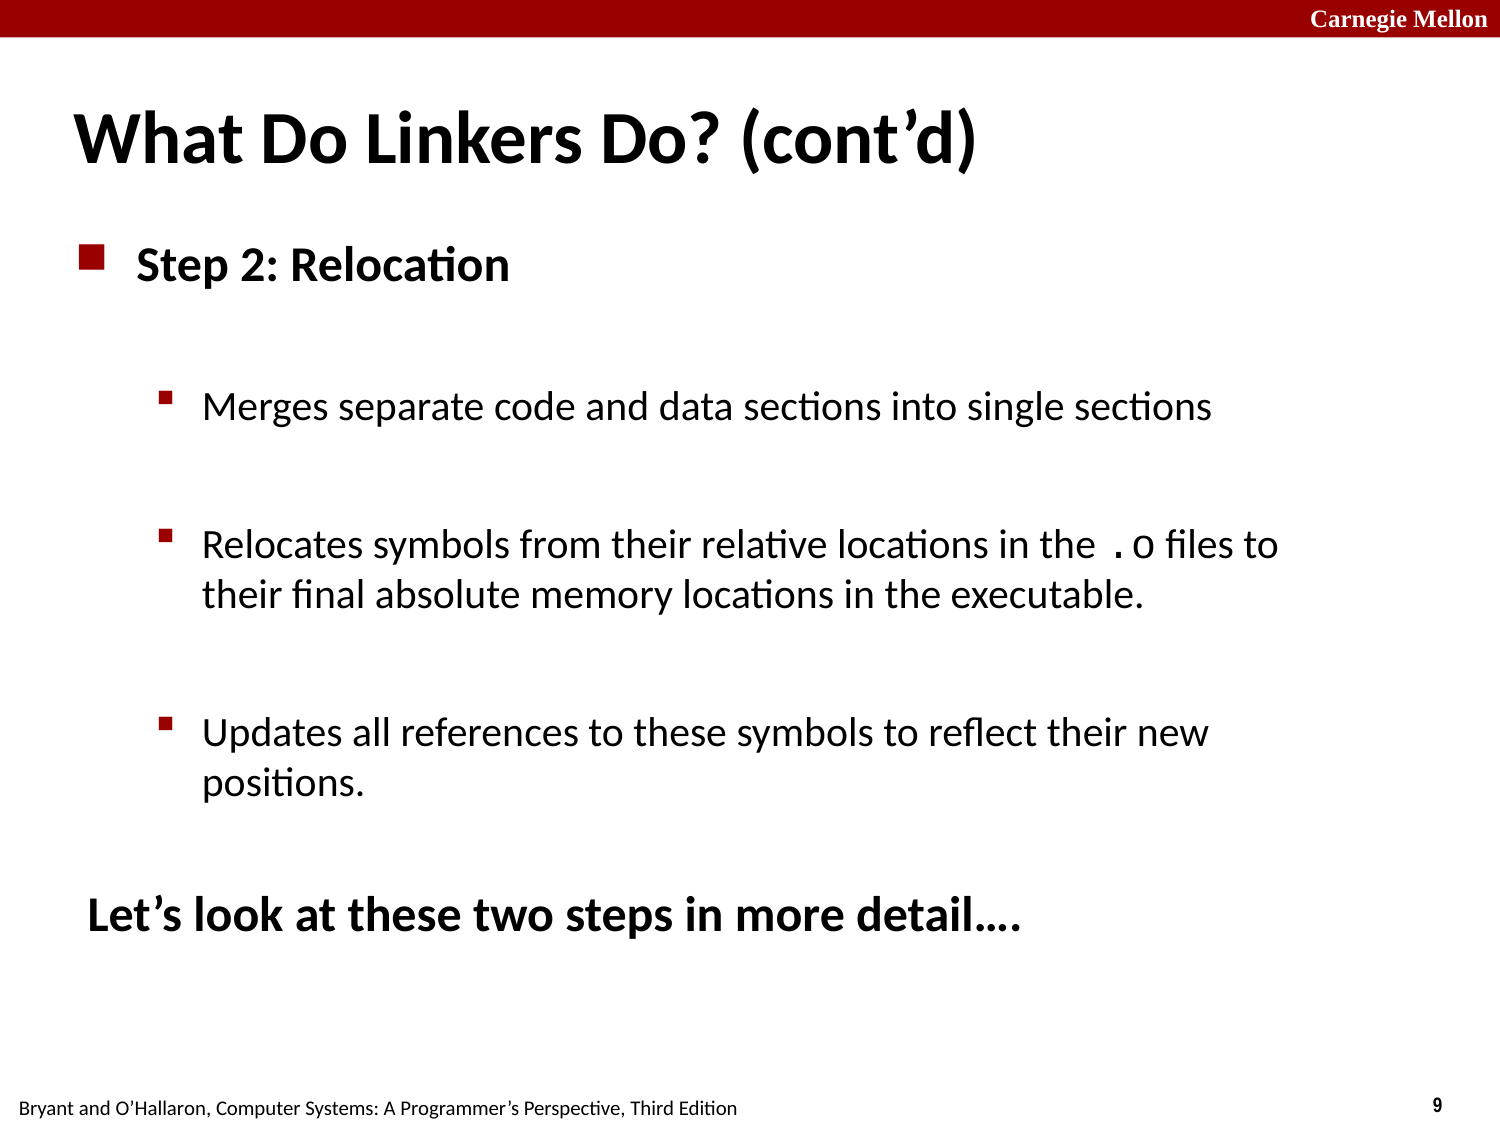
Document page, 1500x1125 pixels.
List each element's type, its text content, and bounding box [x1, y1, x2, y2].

title What Do Linkers Do? (cont’d) [58, 71, 1305, 197]
text_box Let’s look at these two steps in more detail…. [72, 874, 1039, 950]
list Step 2: Relocation Merges separate code and data sections into single sections Relocates symbols from their relative locations in the .o files to their final absolute memory locations in the executable. Updates all references to these symbols to reflect their new positions. [64, 223, 1361, 1040]
